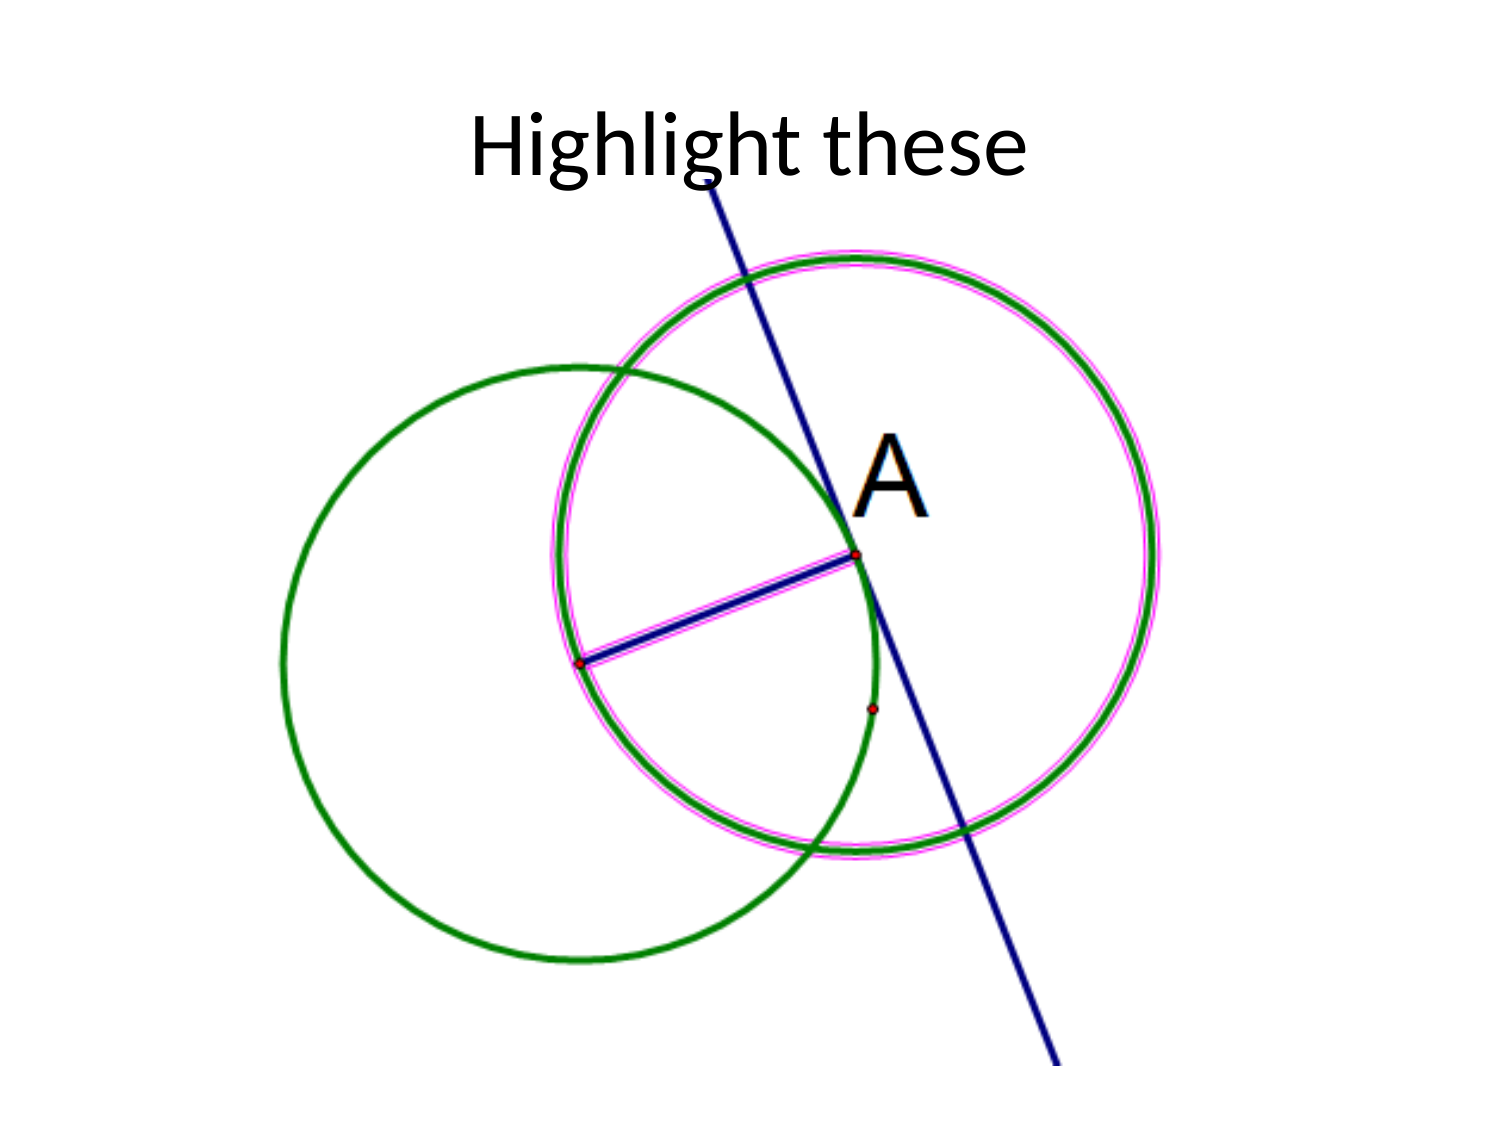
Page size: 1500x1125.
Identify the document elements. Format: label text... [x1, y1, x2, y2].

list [212, 179, 1226, 1067]
title Highlight these [75, 45, 1425, 233]
